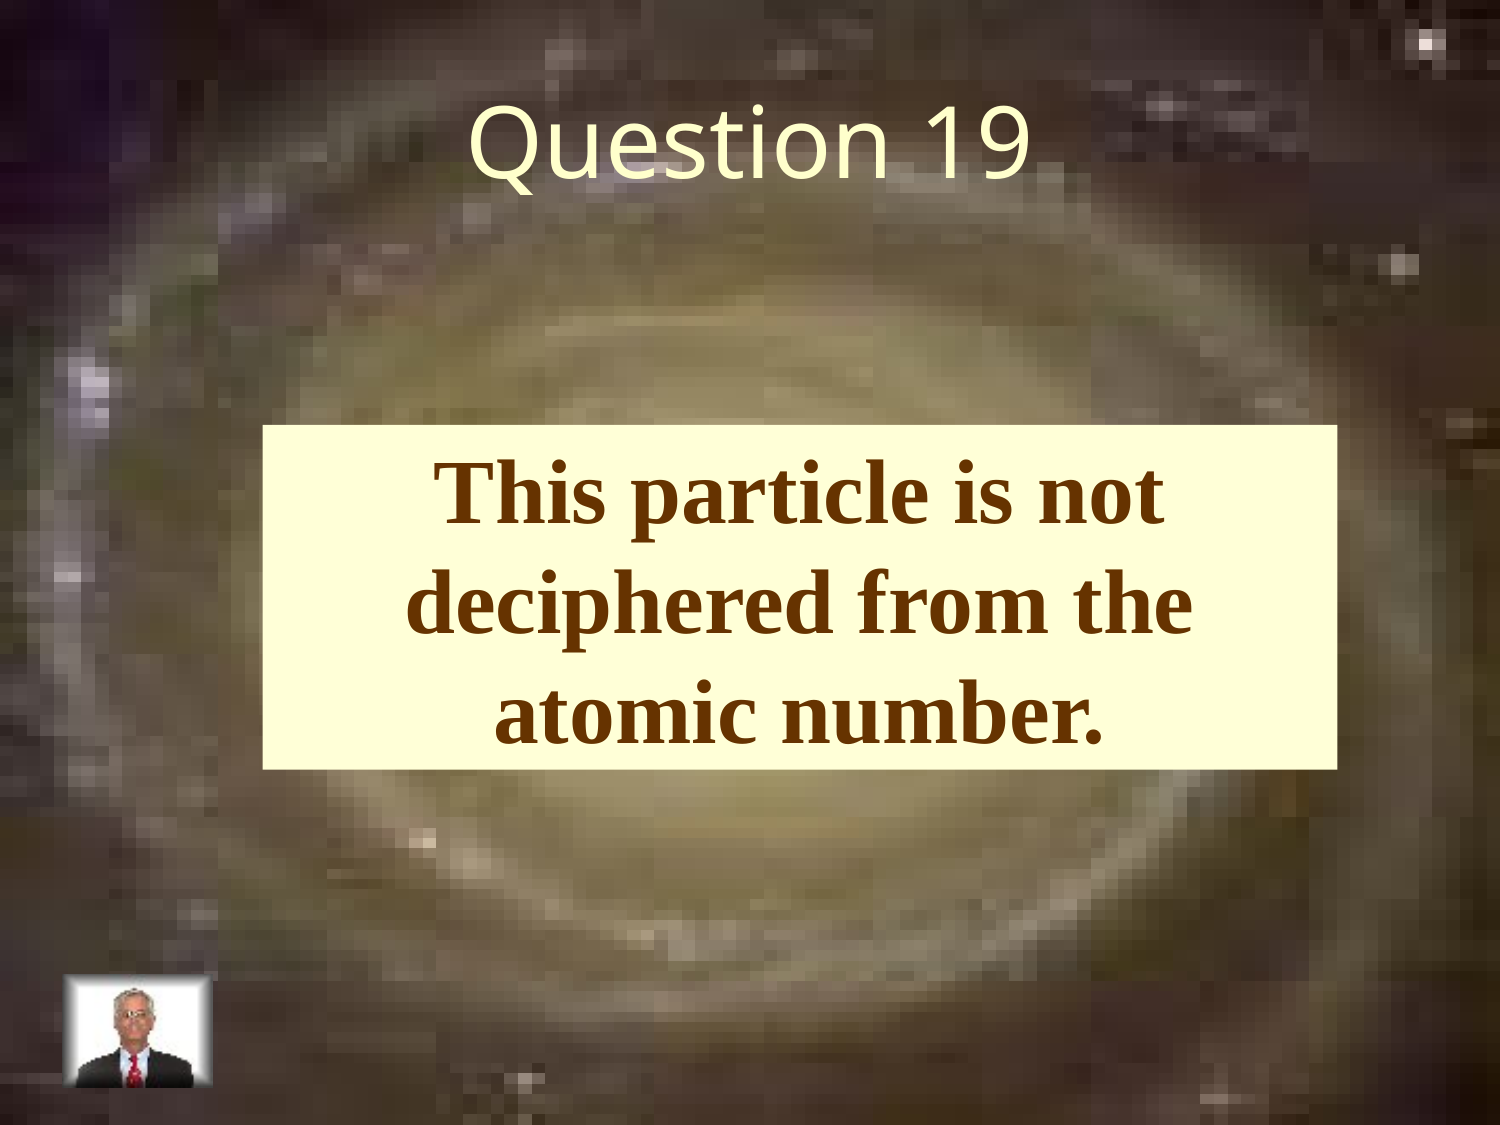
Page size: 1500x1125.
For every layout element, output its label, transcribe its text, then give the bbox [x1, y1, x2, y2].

title Question 19 [74, 44, 1426, 233]
text_box This particle is not deciphered from the atomic number. [262, 424, 1338, 770]
picture [0, 0, 1500, 1125]
